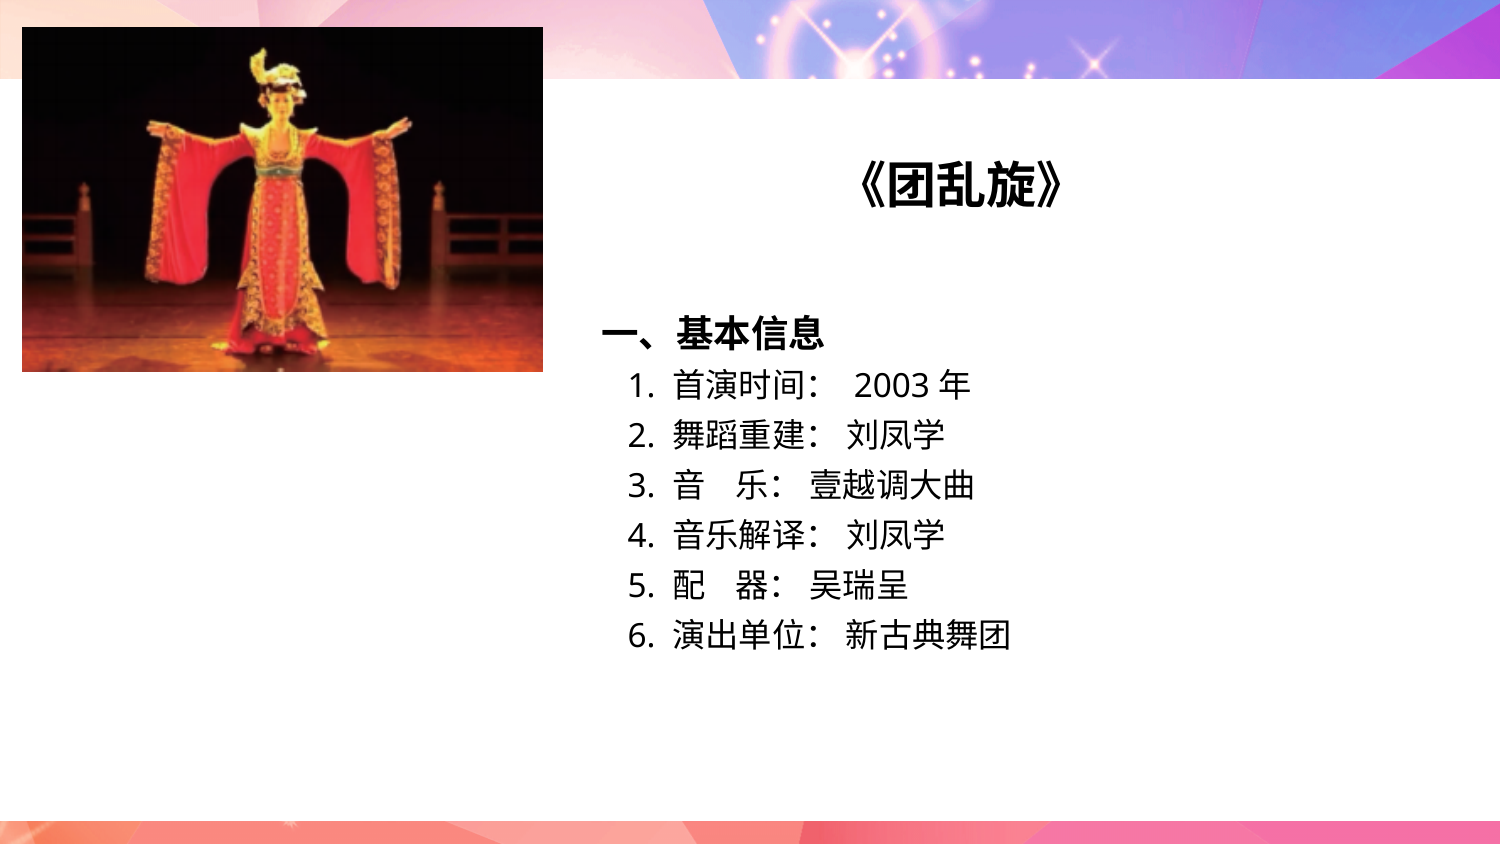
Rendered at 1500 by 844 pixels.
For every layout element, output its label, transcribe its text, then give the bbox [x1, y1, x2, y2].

text_box 一、基本信息 1. 首演时间： 2003年 2. 舞蹈重建： 刘凤学 3. 音 乐： 壹越调大曲 4. 音乐解译： 刘凤学 5. 配 器： 吴瑞呈 6. 演出单位： 新古典舞团 [586, 290, 1401, 725]
picture [0, 821, 1500, 844]
picture [0, 0, 1500, 372]
text_box 《团乱旋》 [586, 145, 1338, 222]
